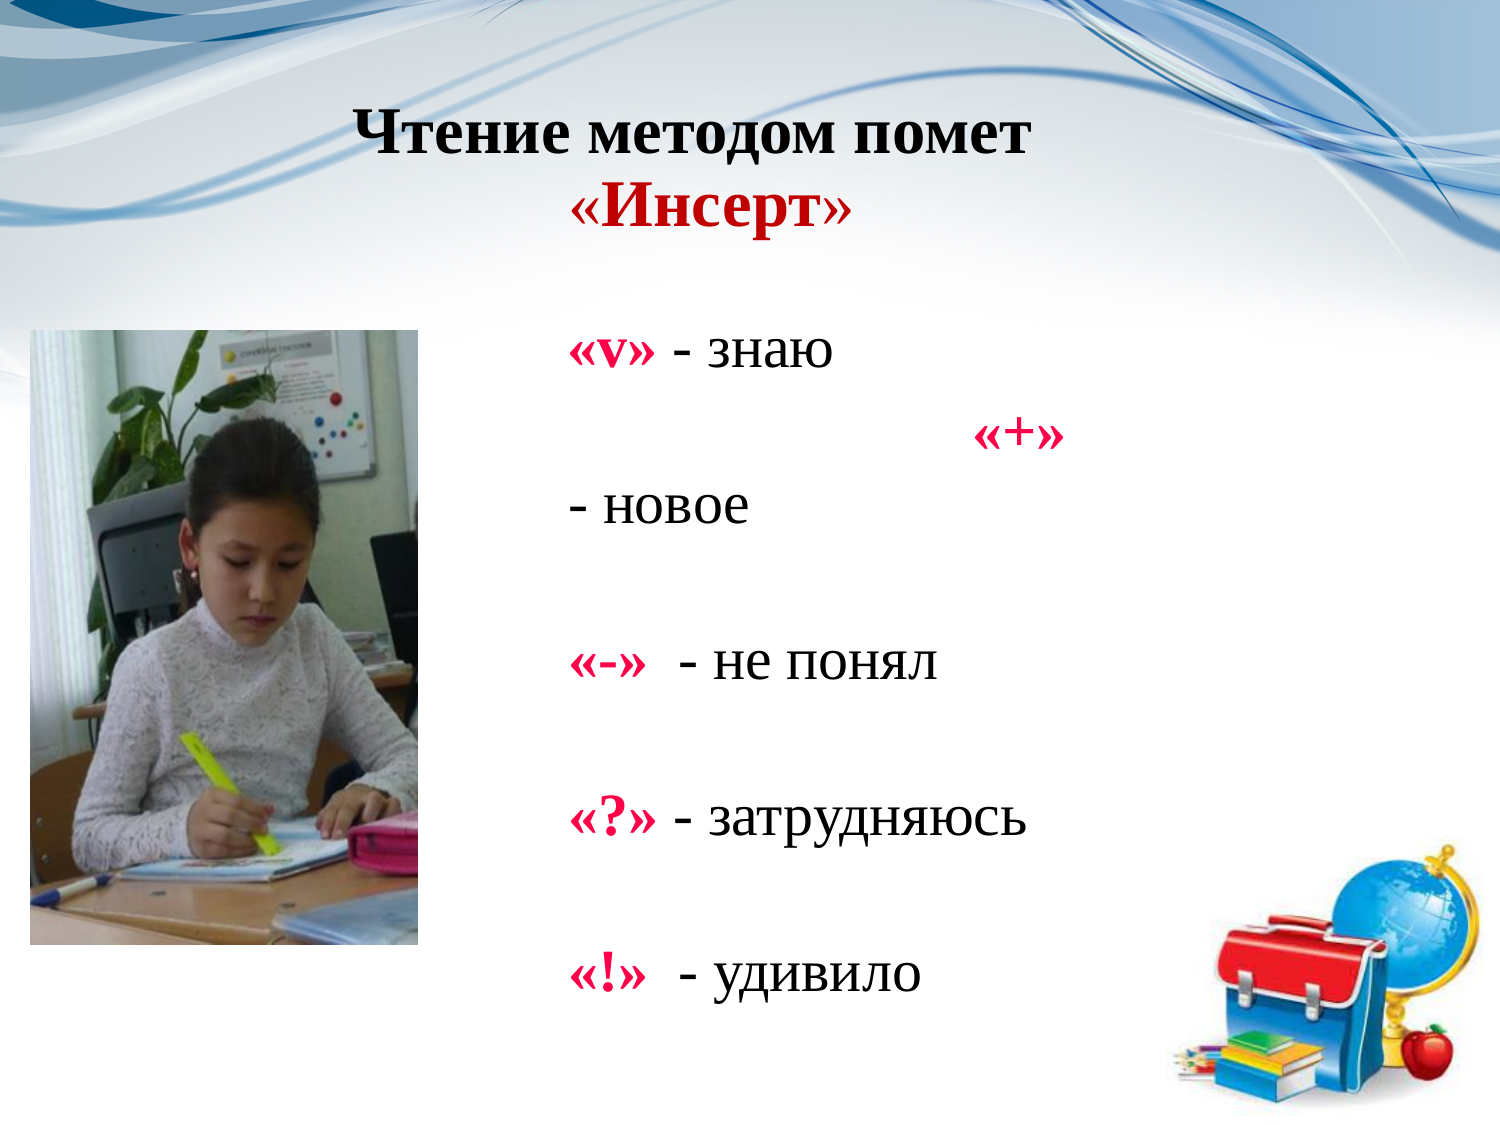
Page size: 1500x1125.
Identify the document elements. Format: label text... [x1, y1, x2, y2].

picture [0, 0, 1500, 1125]
list [77, 299, 434, 1014]
title Чтение методом помет «Инсерт» [103, 59, 1397, 278]
list «v» - знаю «+» - новое «-» - не понял «?» - затрудняюсь «!» - удивило [434, 299, 1083, 1014]
